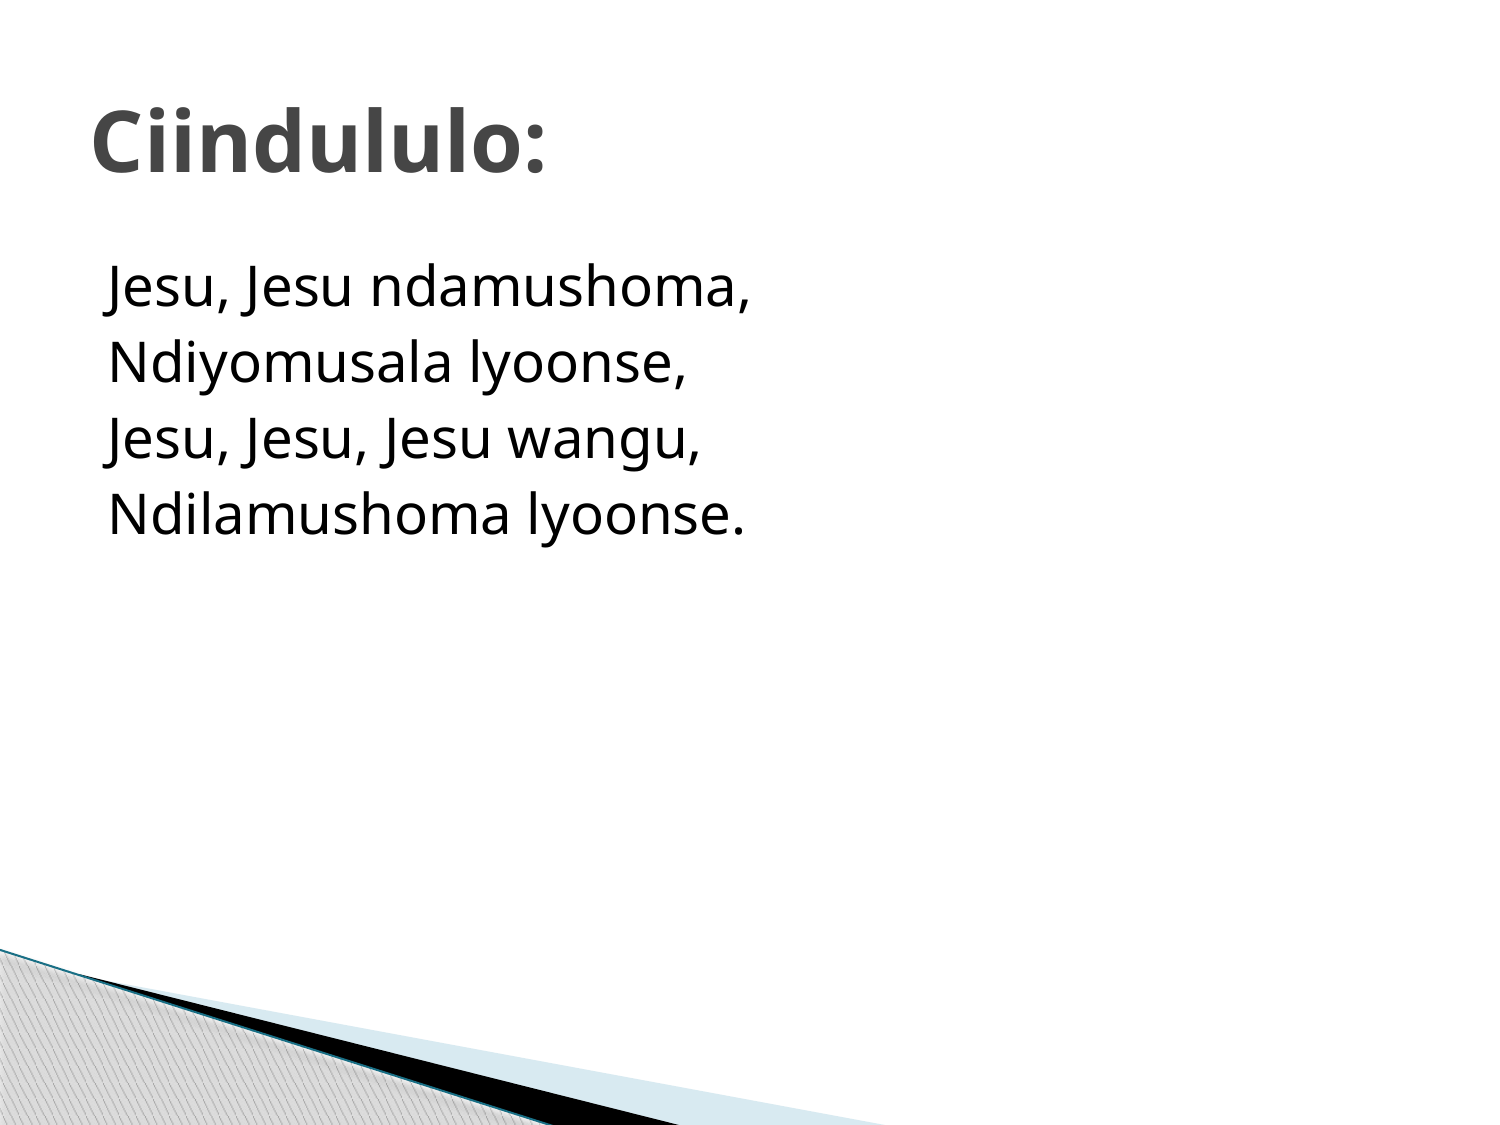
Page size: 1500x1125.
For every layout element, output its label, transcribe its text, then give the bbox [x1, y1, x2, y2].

title Ciindululo: [75, 45, 1425, 233]
list Jesu, Jesu ndamushoma, Ndiyomusala lyoonse, Jesu, Jesu, Jesu wangu, Ndilamushoma lyoonse. [75, 243, 1425, 986]
